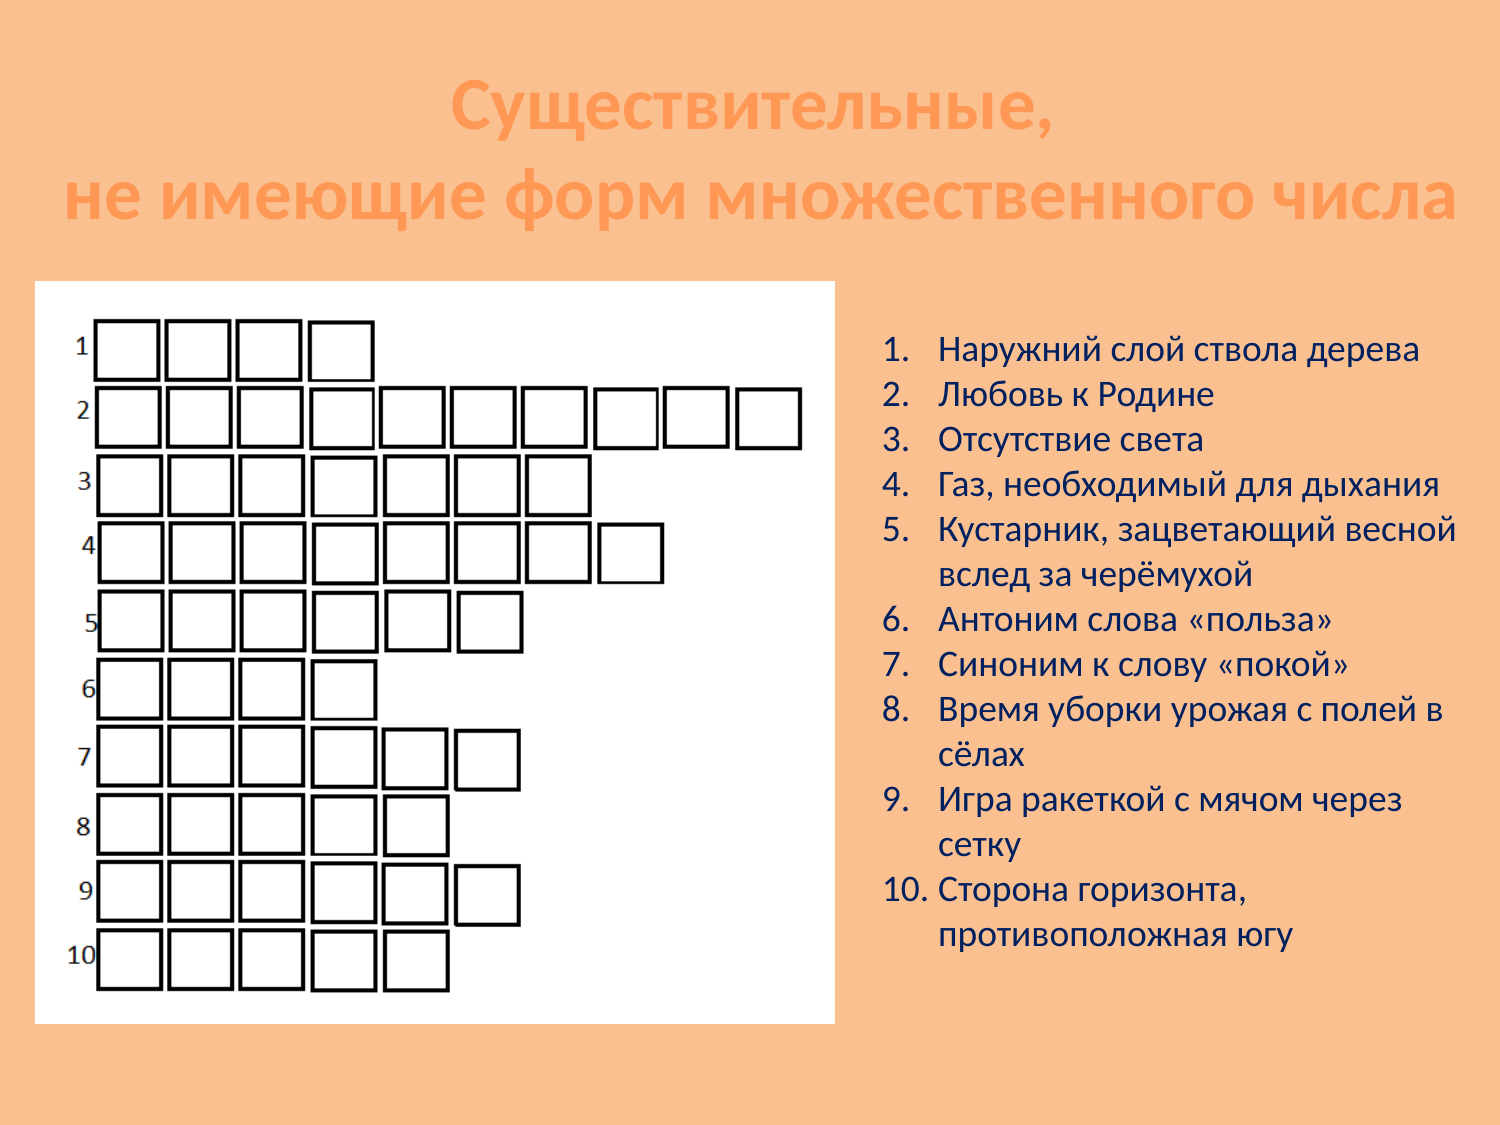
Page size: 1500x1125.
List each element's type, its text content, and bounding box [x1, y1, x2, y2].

text_box Наружний слой ствола дерева Любовь к Родине Отсутствие света Газ, необходимый для дыхания Кустарник, зацветающий весной вслед за черёмухой Антоним слова «польза» Синоним к слову «покой» Время уборки урожая с полей в сёлах Игра ракеткой с мячом через сетку Сторона горизонта, противоположная югу [867, 316, 1477, 1052]
text_box Существительные, не имеющие форм множественного числа [23, 46, 1500, 242]
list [34, 280, 836, 1024]
